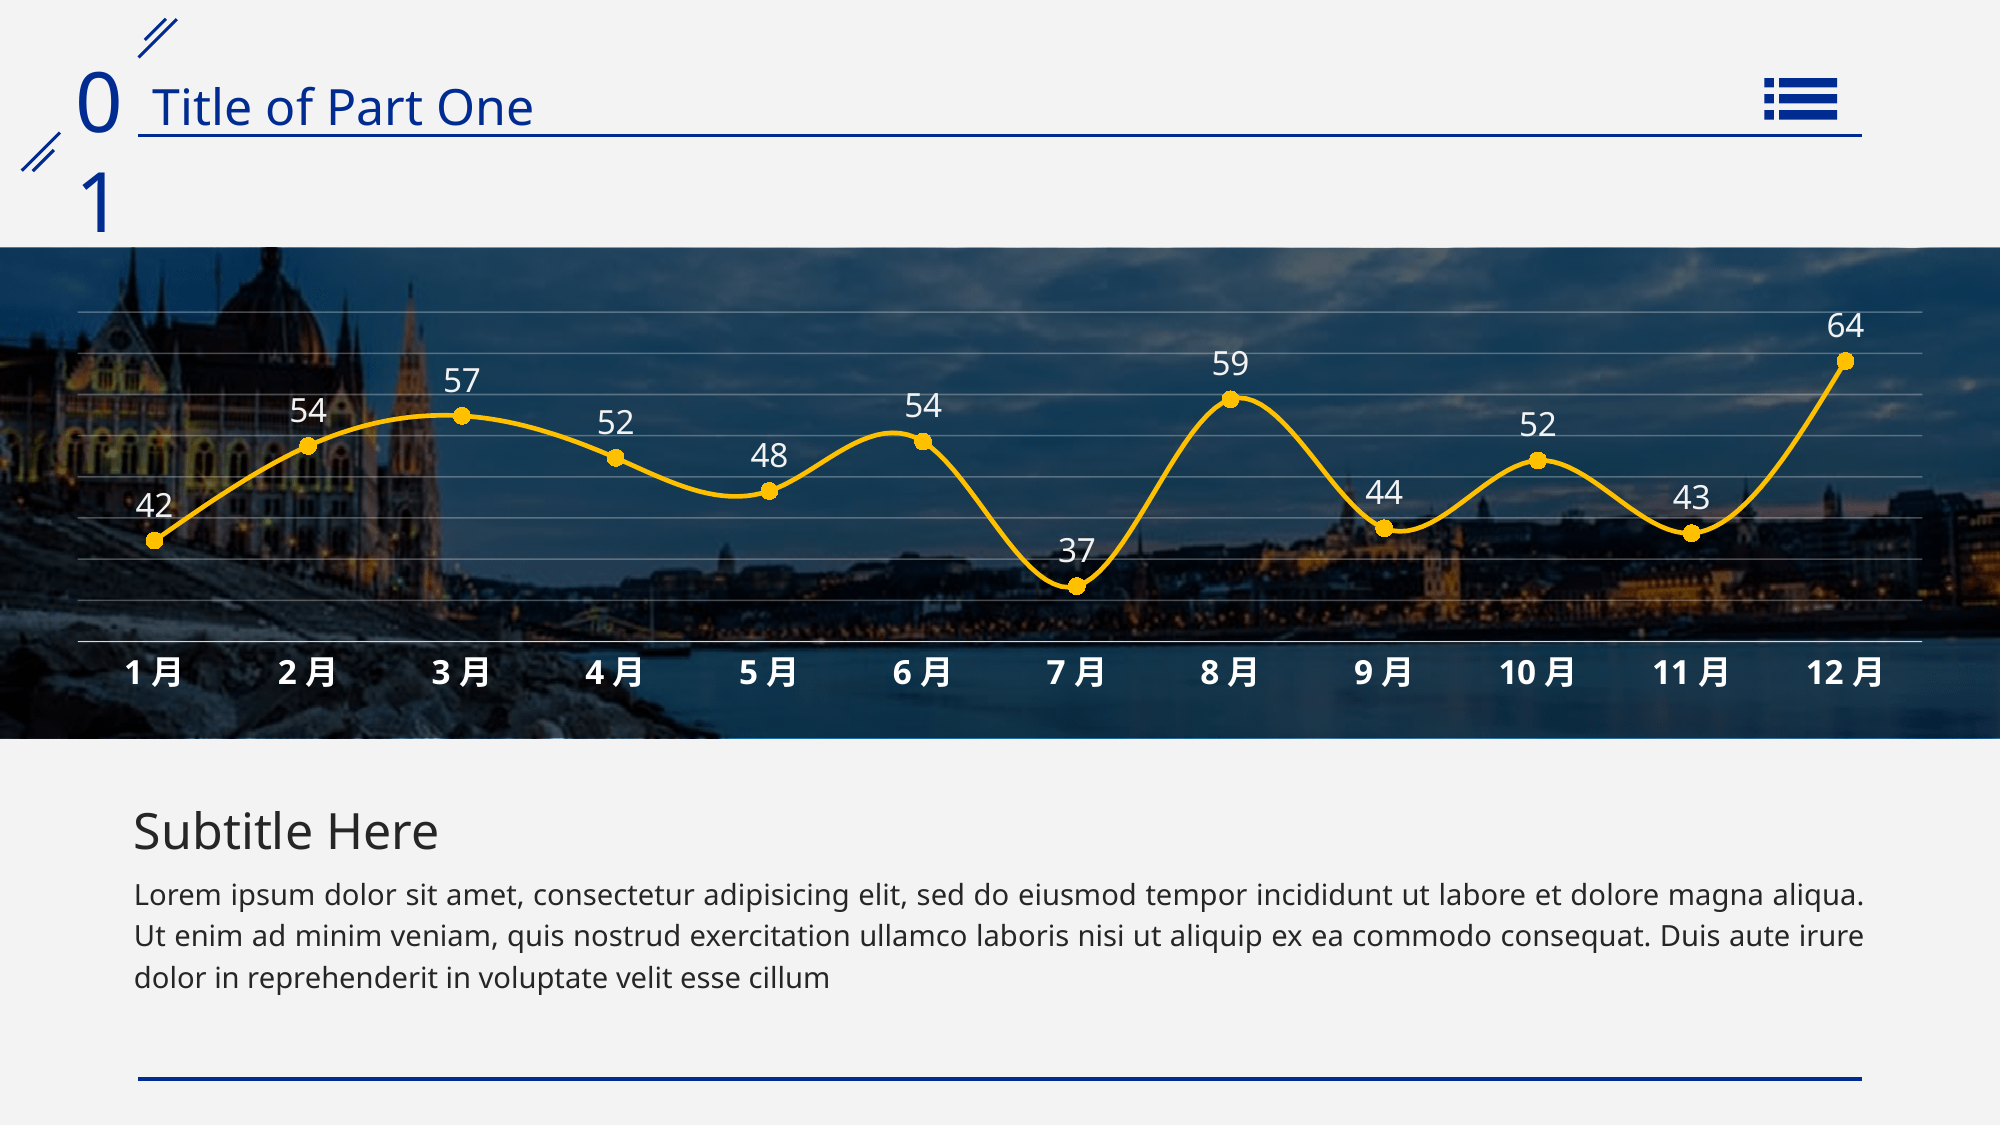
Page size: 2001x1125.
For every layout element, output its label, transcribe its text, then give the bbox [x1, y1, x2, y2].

chart [54, 283, 1946, 703]
text_box Subtitle Here [119, 779, 498, 861]
text_box Lorem ipsum dolor sit amet, consectetur adipisicing elit, sed do eiusmod tempor incididunt ut labore et dolore magna aliqua. Ut enim ad minim veniam, quis nostrud exercitation ullamco laboris nisi ut aliquip ex ea commodo consequat. Duis aute irure dolor in reprehenderit in voluptate velit esse cillum [119, 861, 1881, 1002]
text_box [0, 247, 2000, 739]
